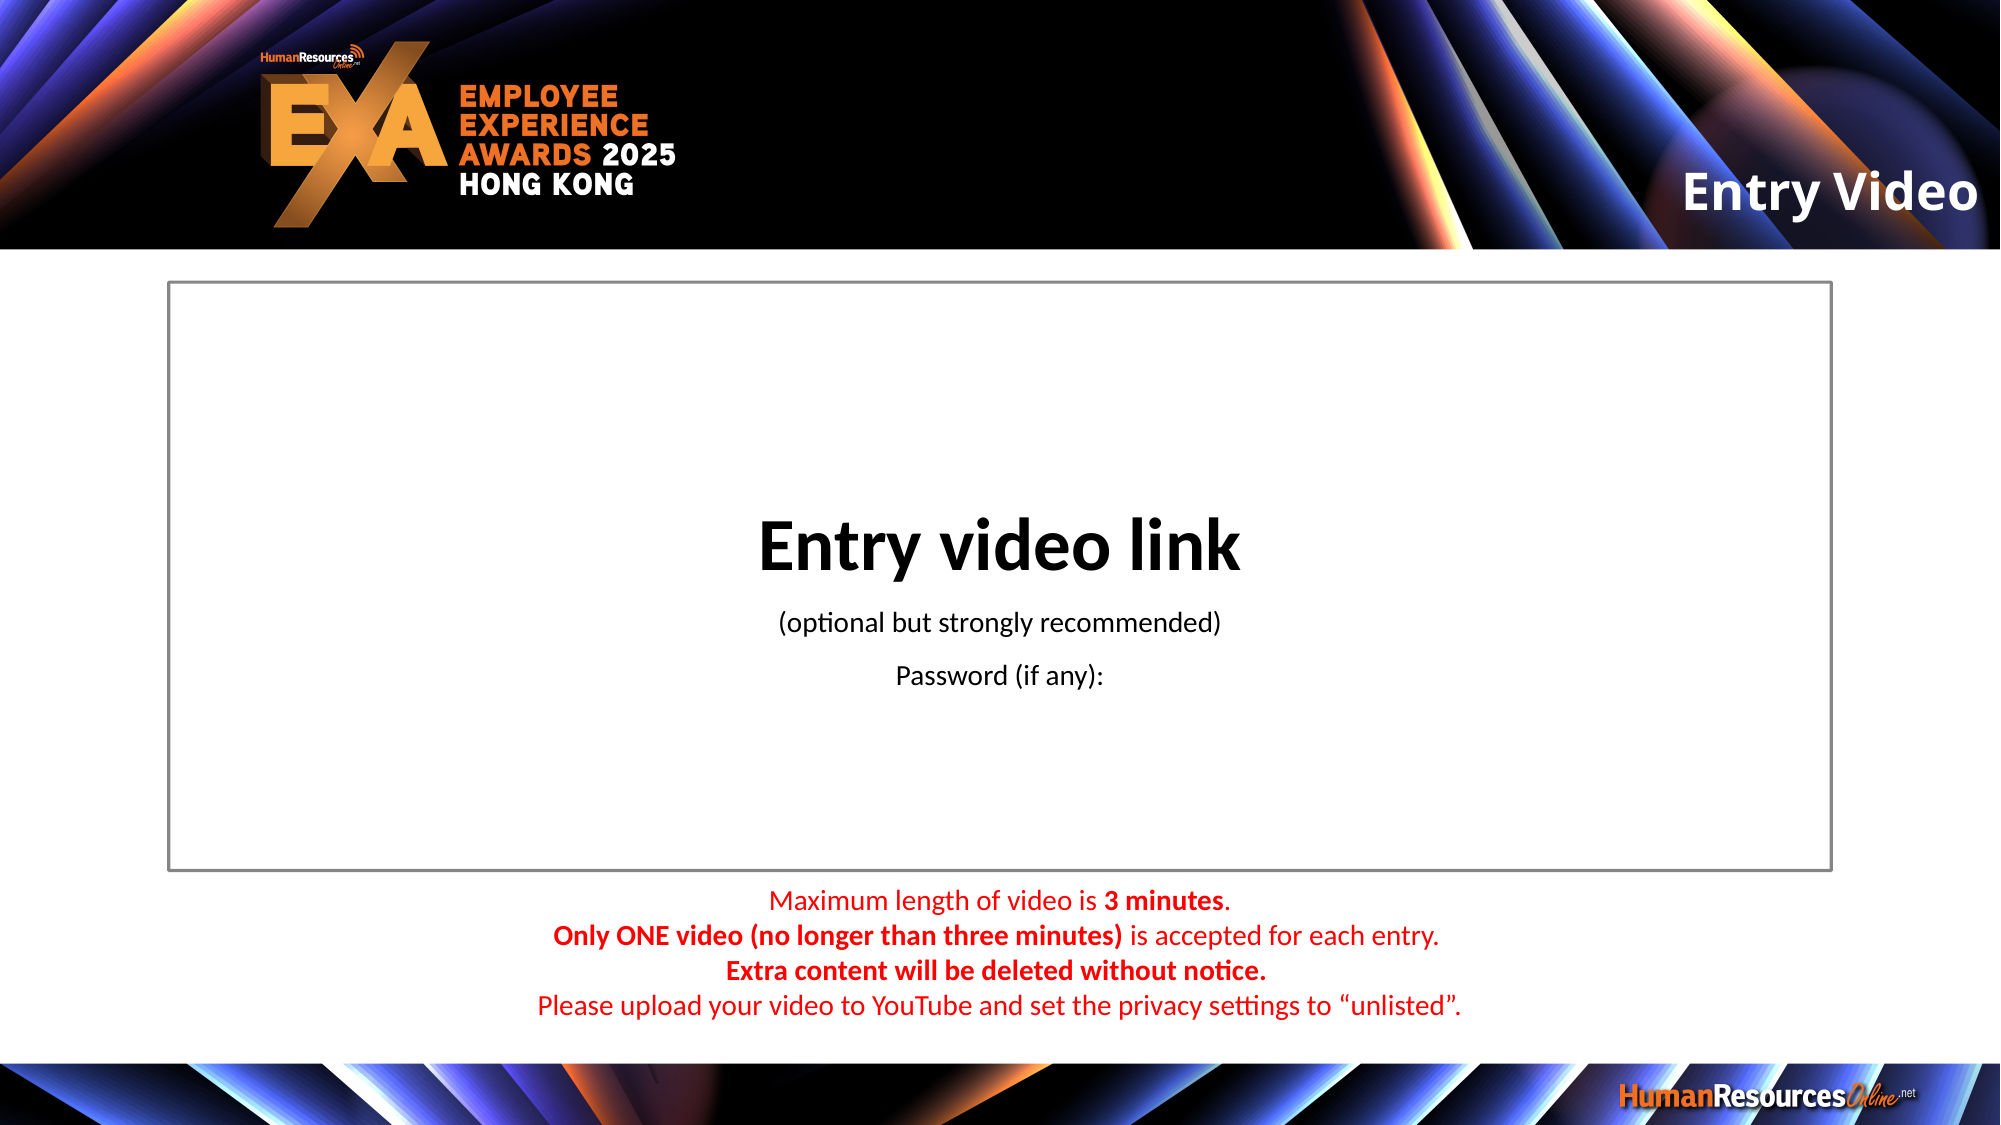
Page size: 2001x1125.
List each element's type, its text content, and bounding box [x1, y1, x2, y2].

list Entry video link (optional but strongly recommended) Password (if any): [168, 282, 1832, 871]
text_box Entry Video [1667, 146, 2000, 234]
text_box Maximum length of video is 3 minutes. Only ONE video (no longer than three minutes) is accepted for each entry. Extra content will be deleted without notice. Please upload your video to YouTube and set the privacy settings to “unlisted”. [244, 874, 1756, 1029]
picture [0, 0, 2000, 1125]
